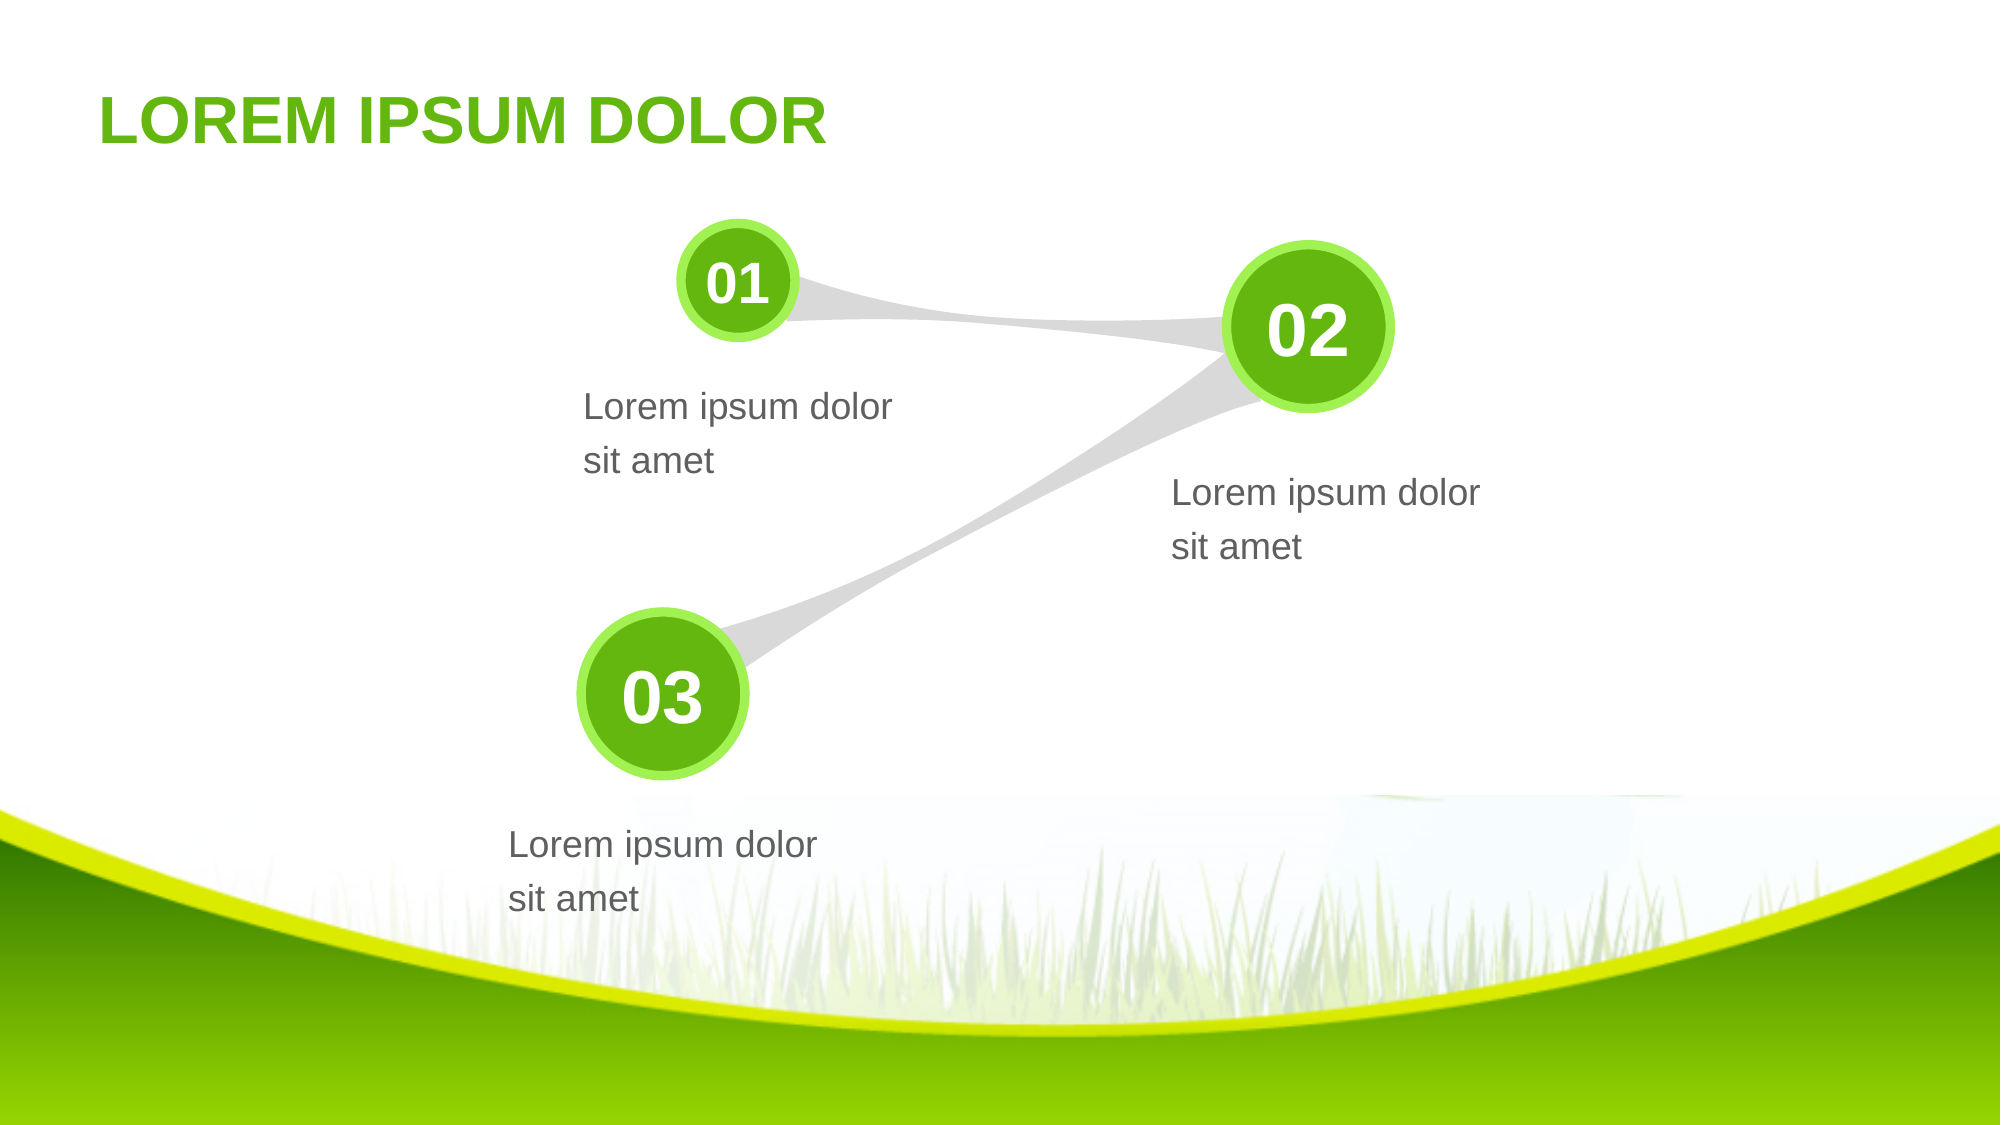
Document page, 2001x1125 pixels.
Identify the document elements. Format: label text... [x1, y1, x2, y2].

text_box 01 [680, 223, 796, 338]
picture [0, 795, 2000, 1125]
text_box 02 [1226, 244, 1391, 409]
text_box Lorem ipsum dolor sit amet [1152, 446, 1500, 580]
text_box LOREM IPSUM DOLOR [83, 51, 1269, 166]
text_box Lorem ipsum dolor sit amet [489, 795, 837, 935]
text_box [715, 349, 1262, 670]
text_box Lorem ipsum dolor sit amet [564, 361, 912, 493]
text_box 03 [581, 611, 745, 776]
text_box [786, 274, 1229, 353]
